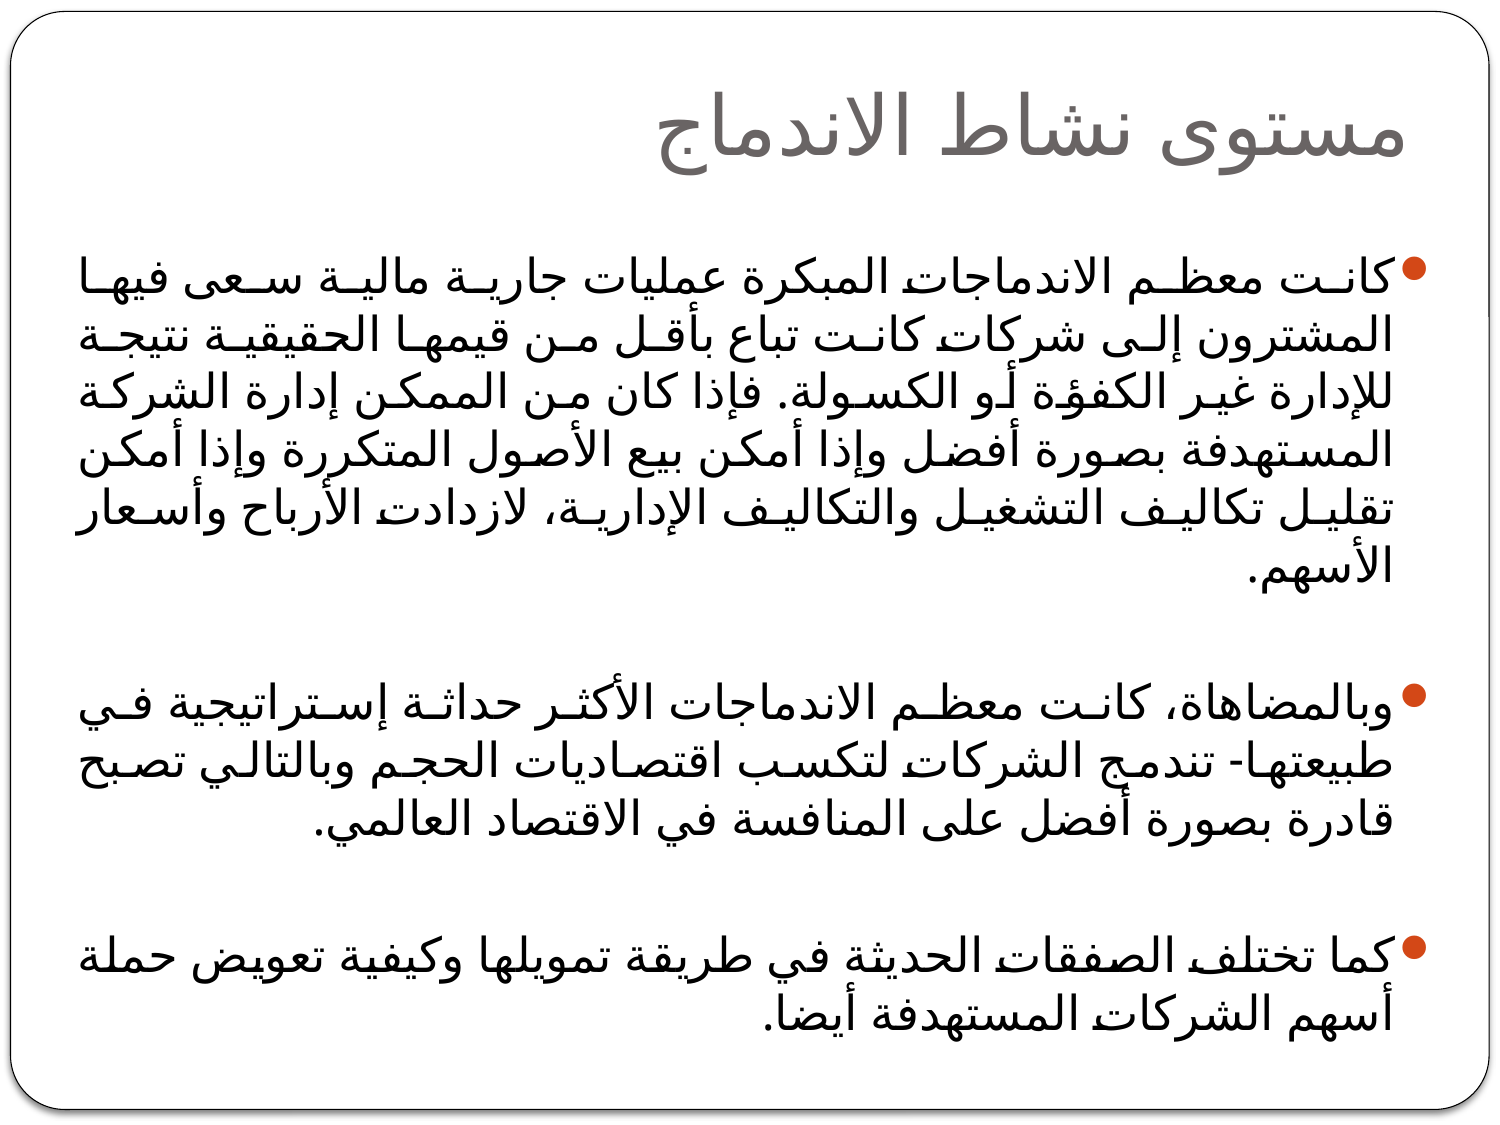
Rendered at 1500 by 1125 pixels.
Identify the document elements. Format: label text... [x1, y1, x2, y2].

title مستوى نشاط الاندماج [150, 45, 1425, 188]
list كانت معظم الاندماجات المبكرة عمليات جارية مالية سعى فيها المشترون إلى شركات كانت تباع بأقل من قيمها الحقيقية نتيجة للإدارة غير الكفؤة أو الكسولة. فإذا كان من الممكن إدارة الشركة المستهدفة بصورة أفضل وإذا أمكن بيع الأصول المتكررة وإذا أمكن تقليل تكاليف التشغيل والتكاليف الإدارية، لازدادت الأرباح وأسعار الأسهم. وبالمضاهاة، كانت معظم الاندماجات الأكثر حداثة إستراتيجية في طبيعتها- تندمج الشركات لتكسب اقتصاديات الحجم وبالتالي تصبح قادرة بصورة أفضل على المنافسة في الاقتصاد العالمي. كما تختلف الصفقات الحديثة في طريقة تمويلها وكيفية تعويض حملة أسهم الشركات المستهدفة أيضا. [62, 237, 1450, 1050]
